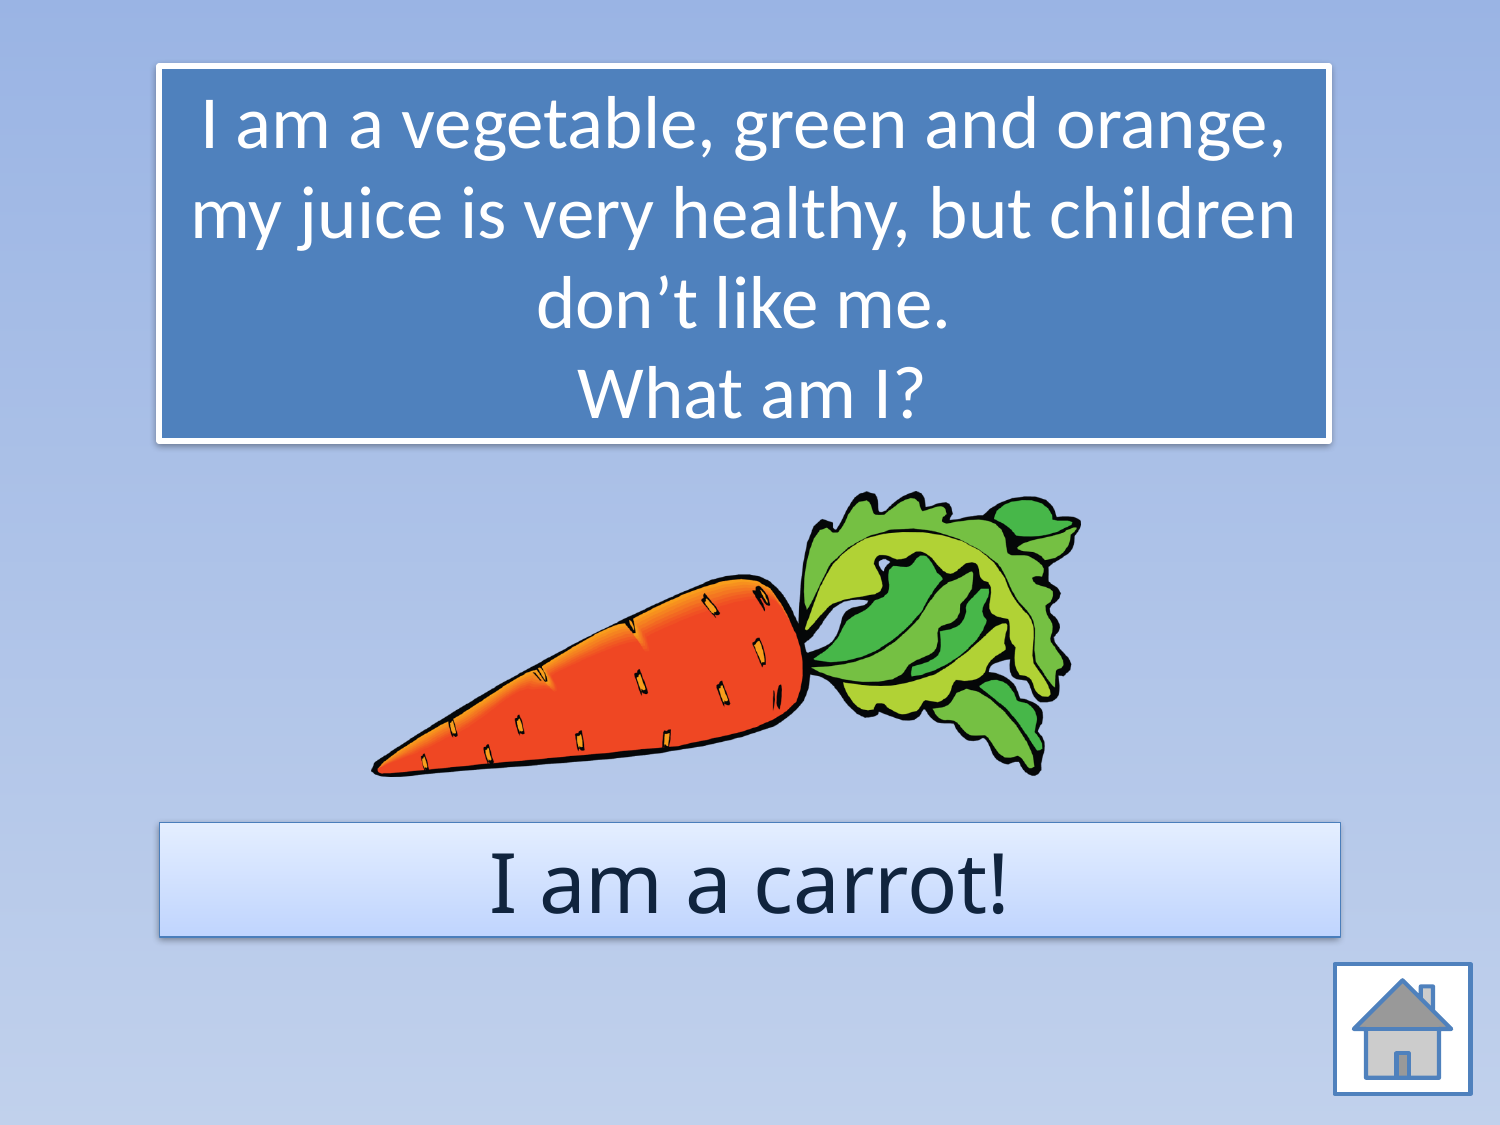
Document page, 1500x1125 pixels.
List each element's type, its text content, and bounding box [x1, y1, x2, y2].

text_box [1333, 962, 1473, 1096]
picture [371, 491, 1081, 778]
text_box I am a carrot! [159, 822, 1341, 938]
text_box I am a vegetable, green and orange, my juice is very healthy, but children don’t like me. What am I? [156, 63, 1332, 444]
